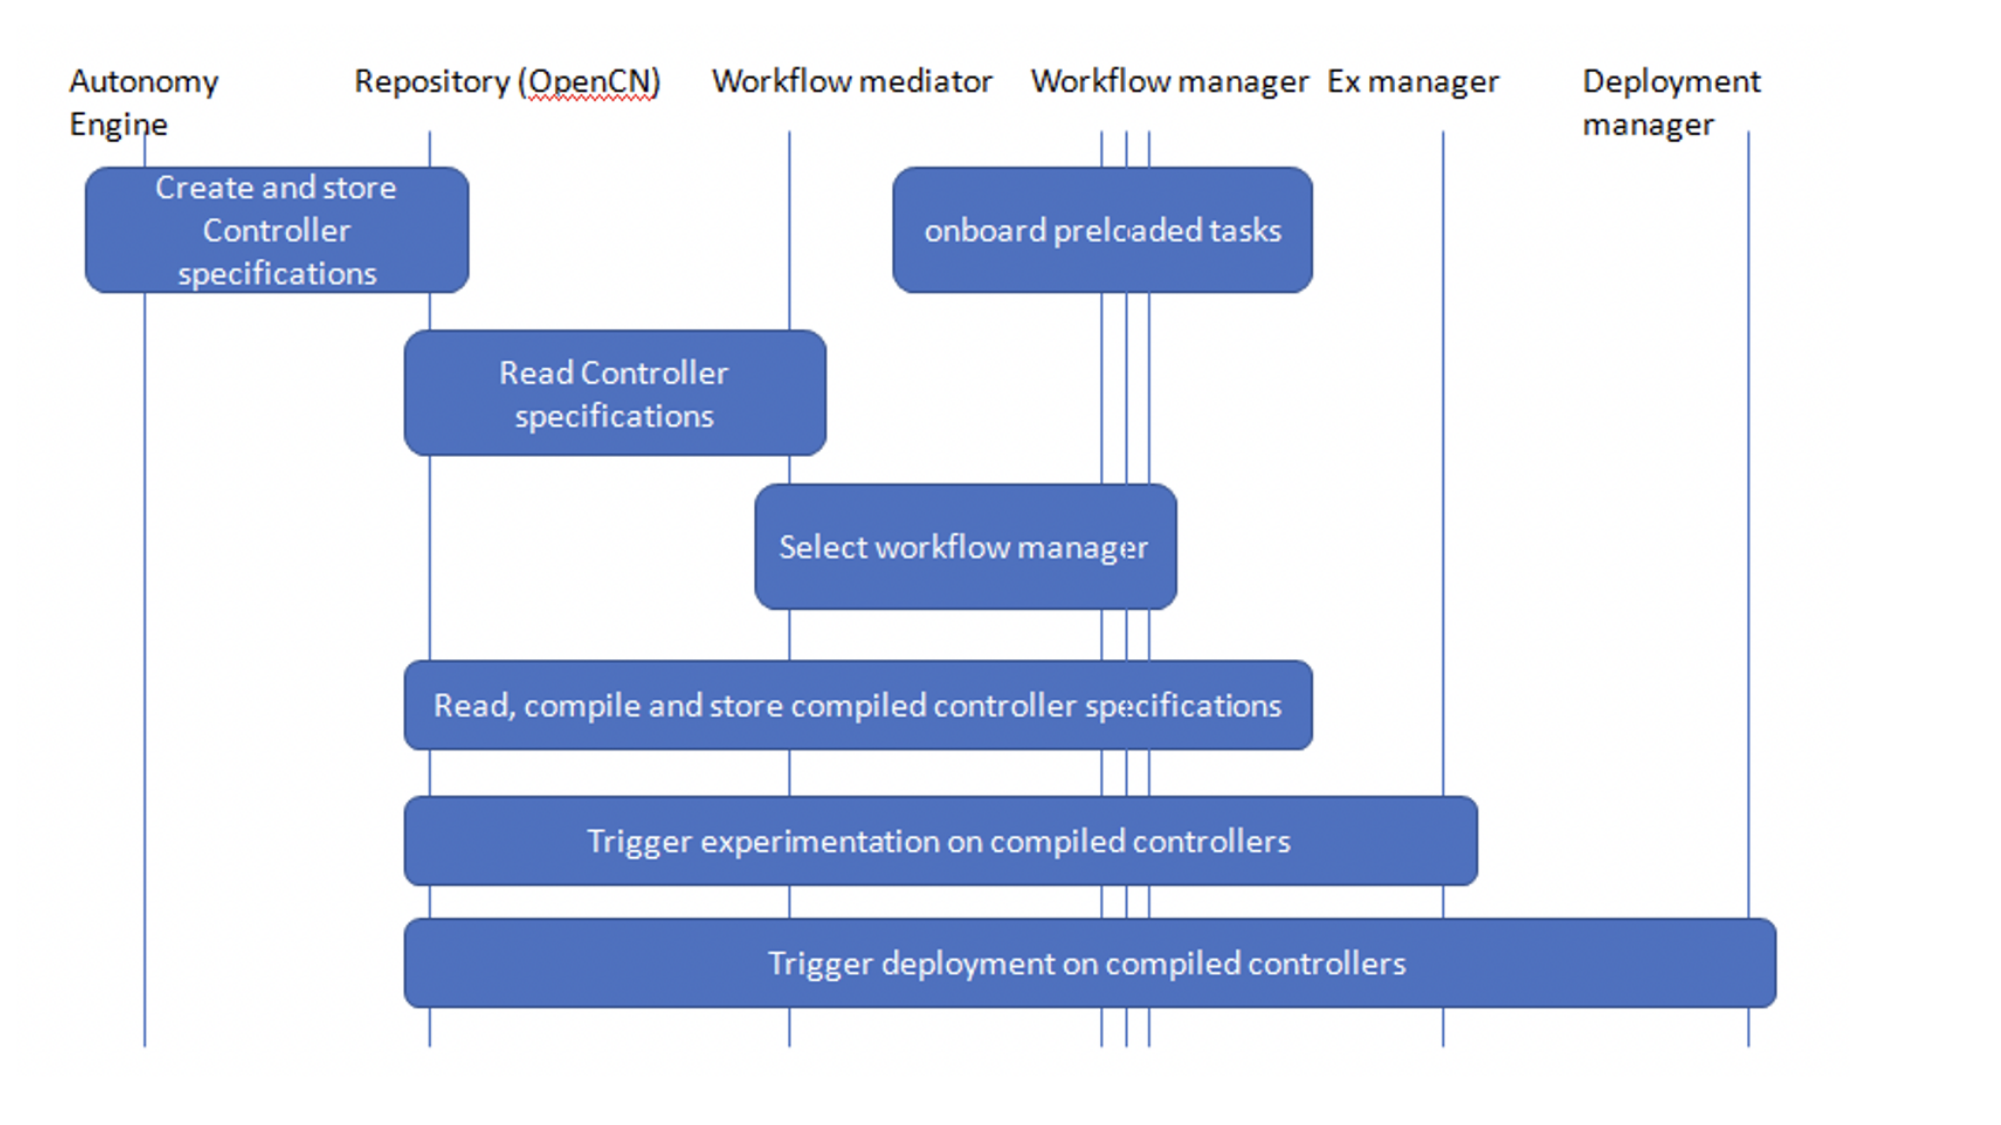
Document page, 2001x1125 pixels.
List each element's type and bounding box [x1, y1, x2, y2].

picture [16, 24, 1850, 1077]
